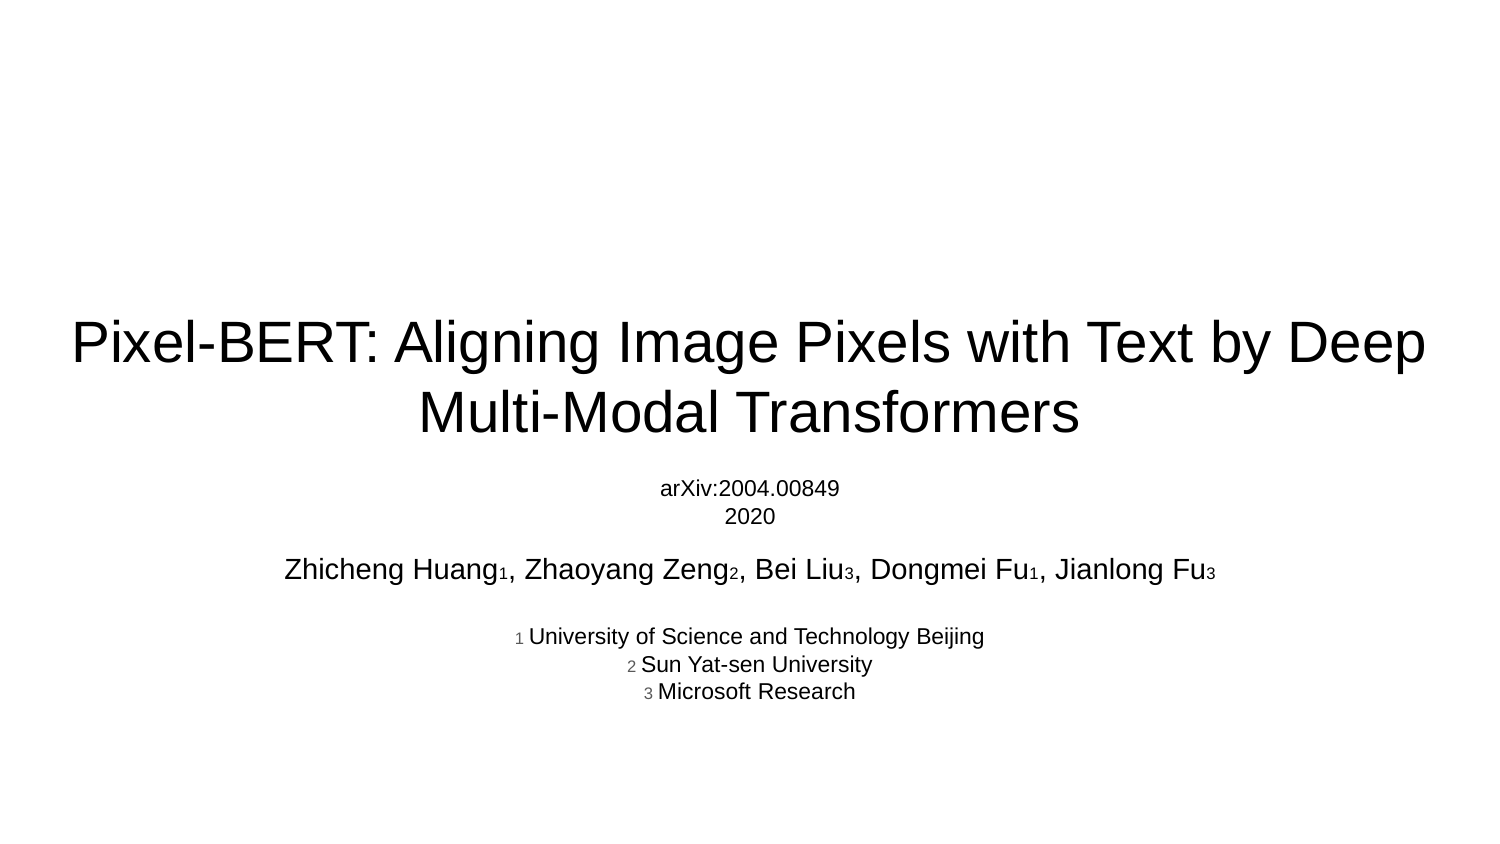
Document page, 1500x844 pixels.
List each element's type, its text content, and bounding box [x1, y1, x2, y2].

title Pixel-BERT: Aligning Image Pixels with Text by Deep Multi-Modal Transformers [51, 122, 1449, 459]
subtitle Zhicheng Huang1, Zhaoyang Zeng2, Bei Liu3, Dongmei Fu1, Jianlong Fu3 [51, 535, 1449, 666]
text_box 1 University of Science and Technology Beijing 2 Sun Yat-sen University 3 Microsoft Research [424, 606, 1076, 737]
text_box arXiv:2004.00849 2020 [503, 458, 996, 530]
